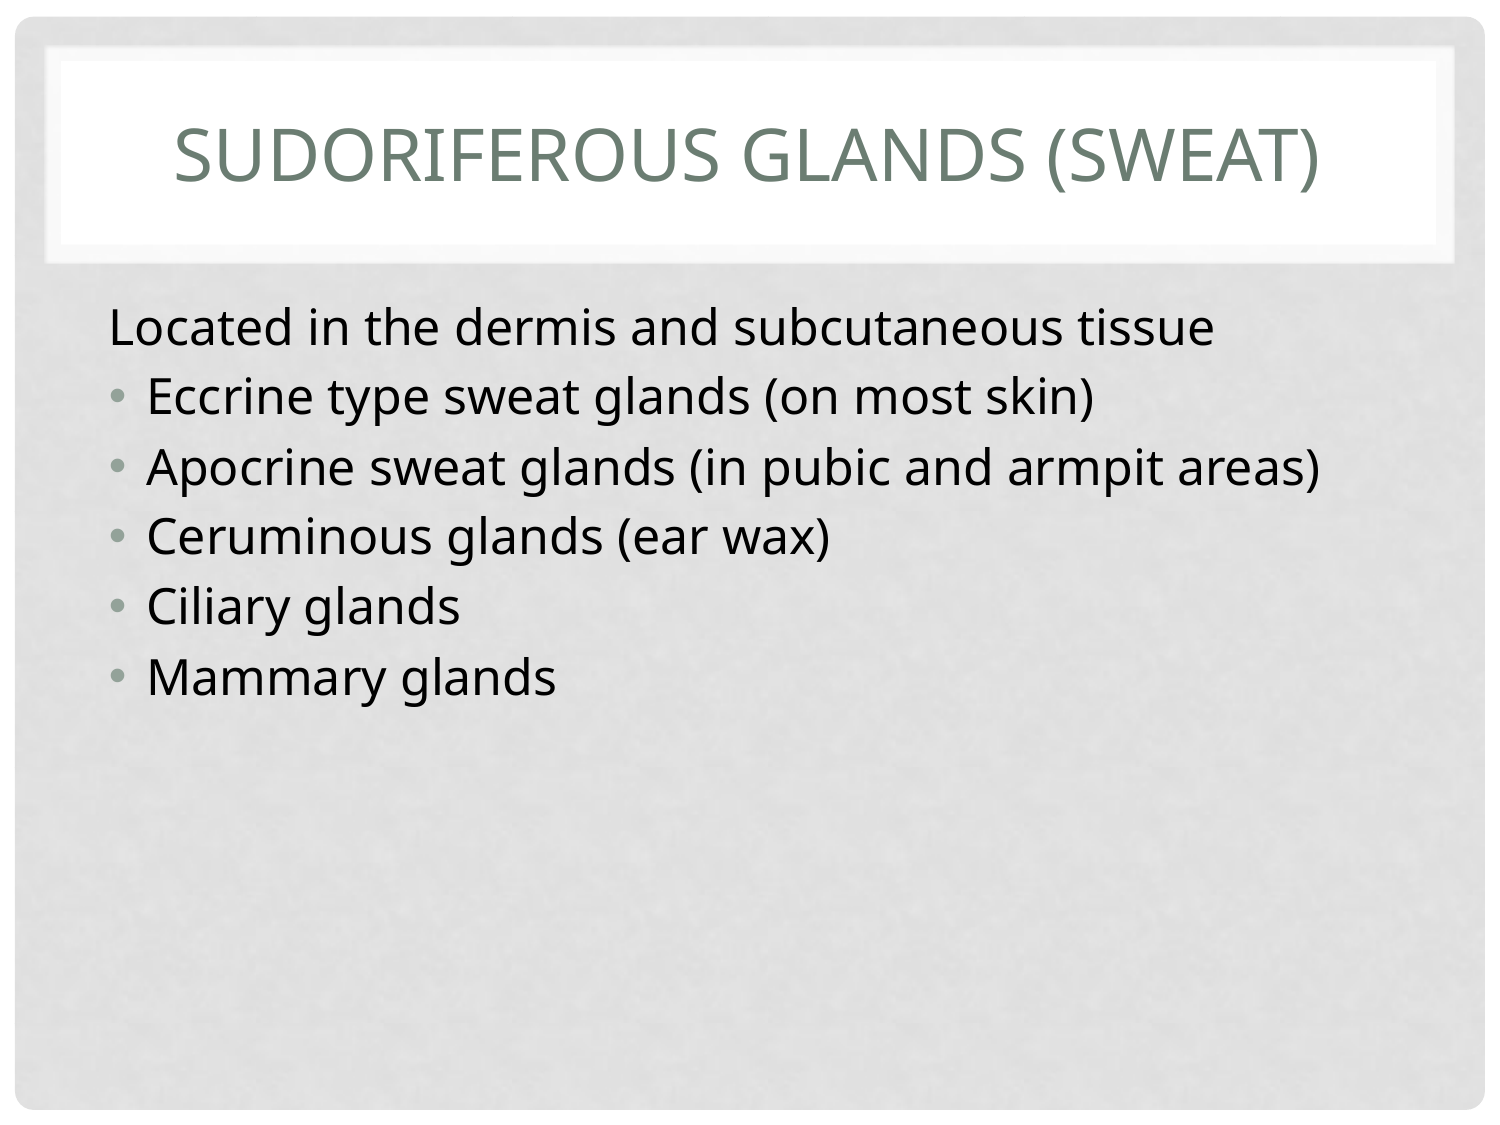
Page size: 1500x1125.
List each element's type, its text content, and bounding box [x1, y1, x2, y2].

list Located in the dermis and subcutaneous tissue Eccrine type sweat glands (on most skin) Apocrine sweat glands (in pubic and armpit areas) Ceruminous glands (ear wax) Ciliary glands Mammary glands [75, 287, 1425, 1005]
title Sudoriferous glands (sweat) [69, 66, 1425, 238]
